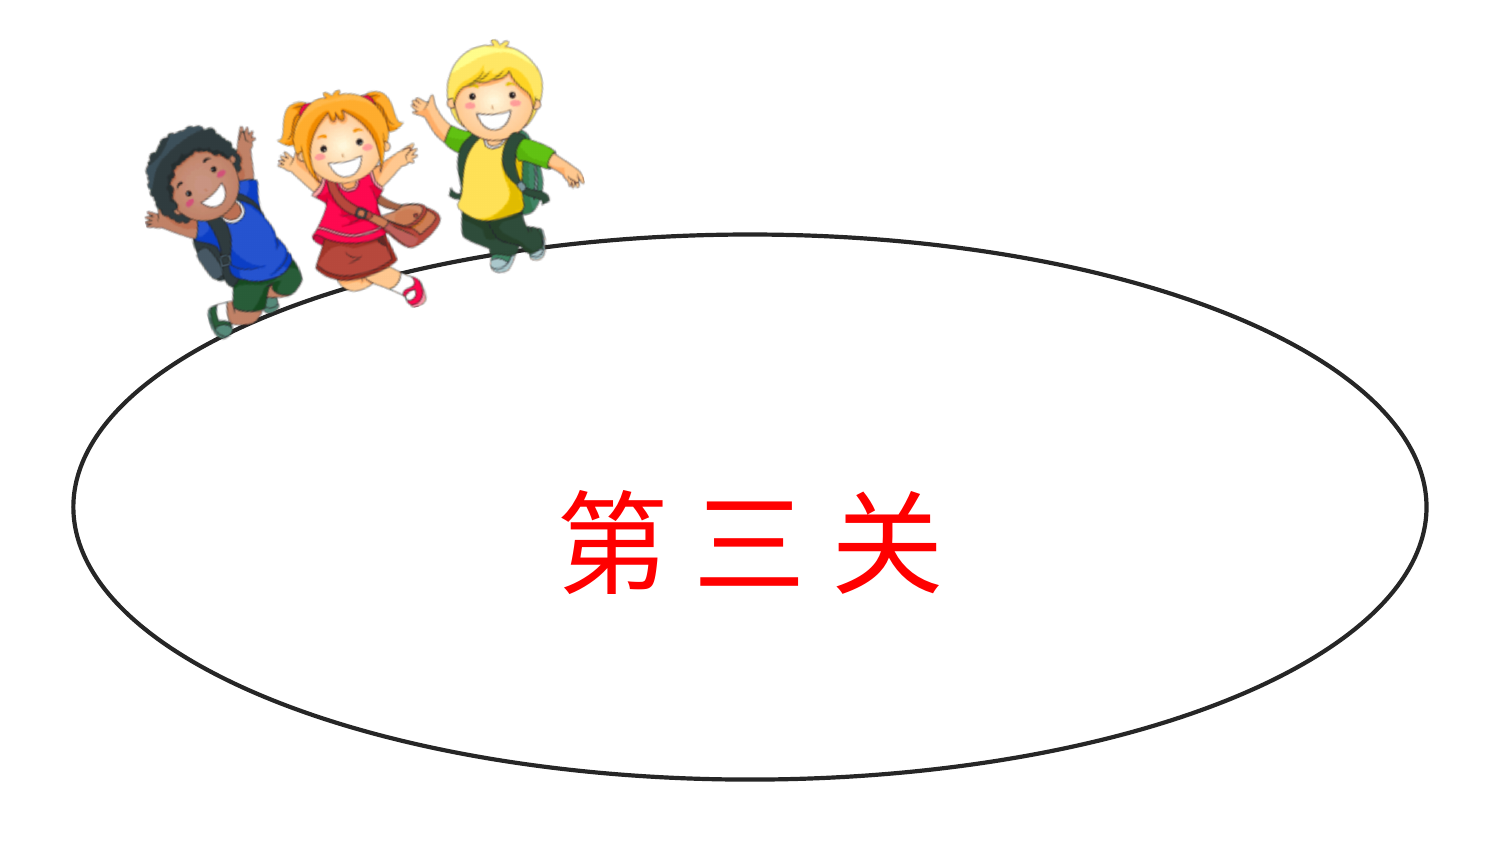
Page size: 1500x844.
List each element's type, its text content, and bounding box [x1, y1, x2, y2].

text_box 第 三 关 [71, 232, 1429, 782]
picture [124, 27, 604, 370]
